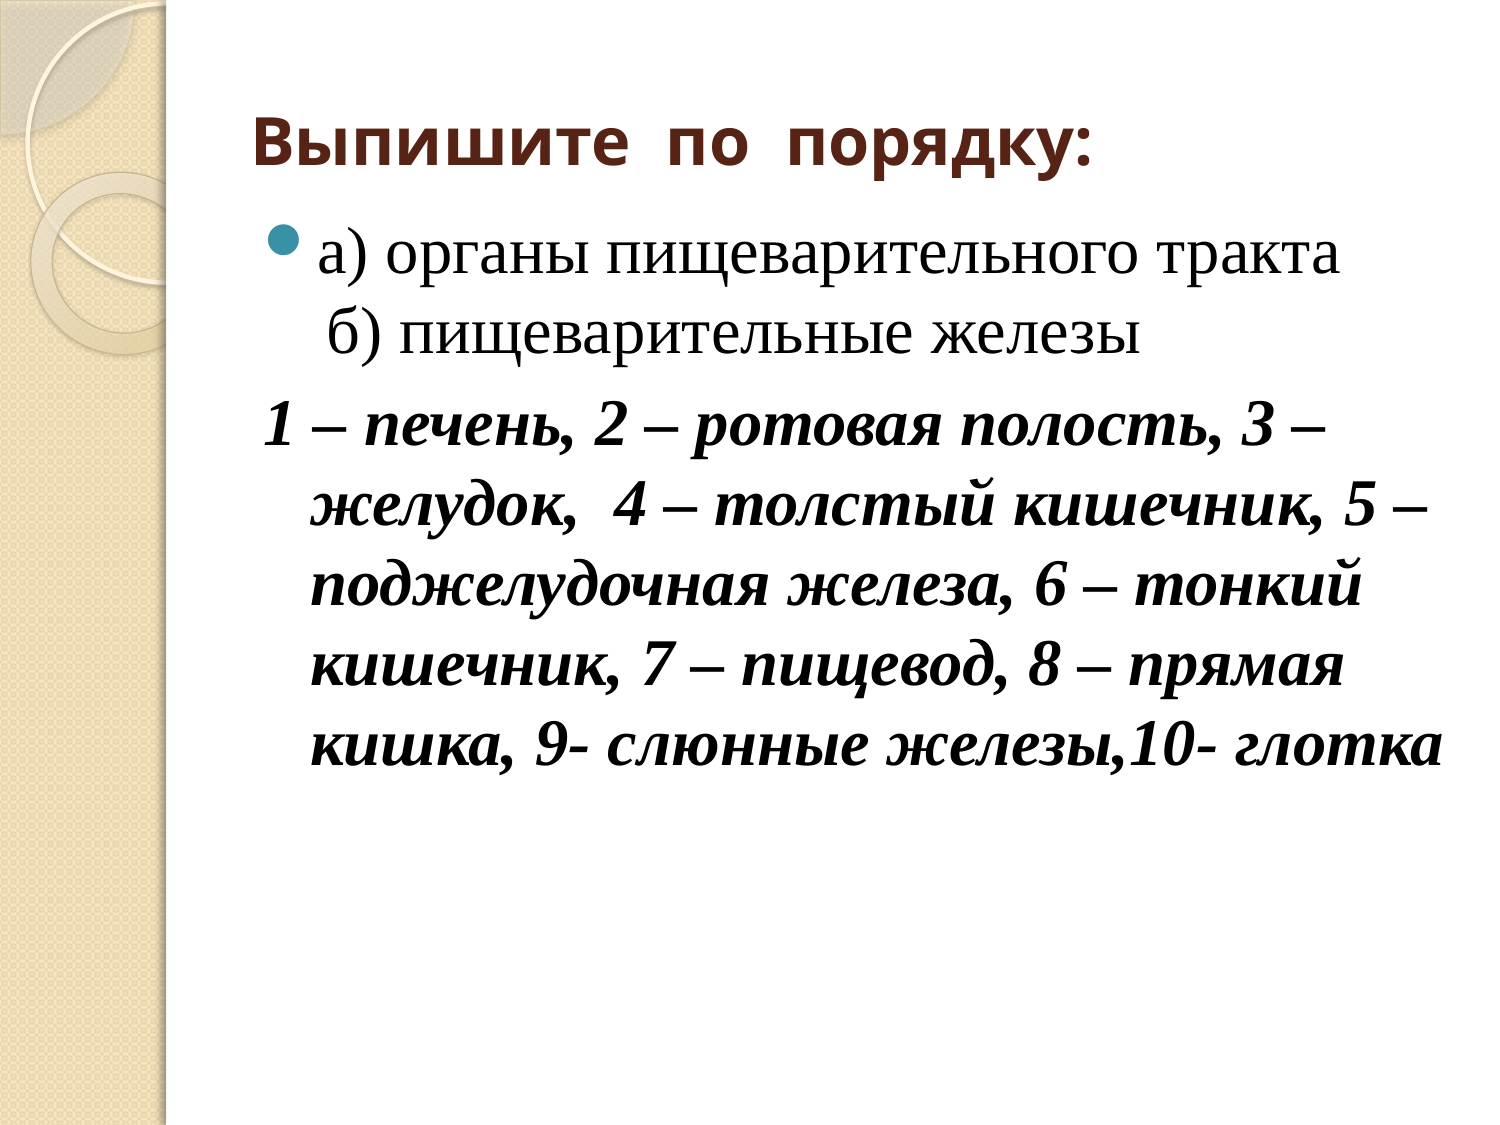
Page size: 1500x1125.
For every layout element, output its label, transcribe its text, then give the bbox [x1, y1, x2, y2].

title Выпишите по порядку: [235, 45, 1466, 199]
list а) органы пищеварительного тракта б) пищеварительные железы 1 – печень, 2 – ротовая полость, 3 – желудок, 4 – толстый кишечник, 5 – поджелудочная железа, 6 – тонкий кишечник, 7 – пищевод, 8 – прямая кишка, 9- слюнные железы,10- глотка [235, 199, 1466, 1025]
